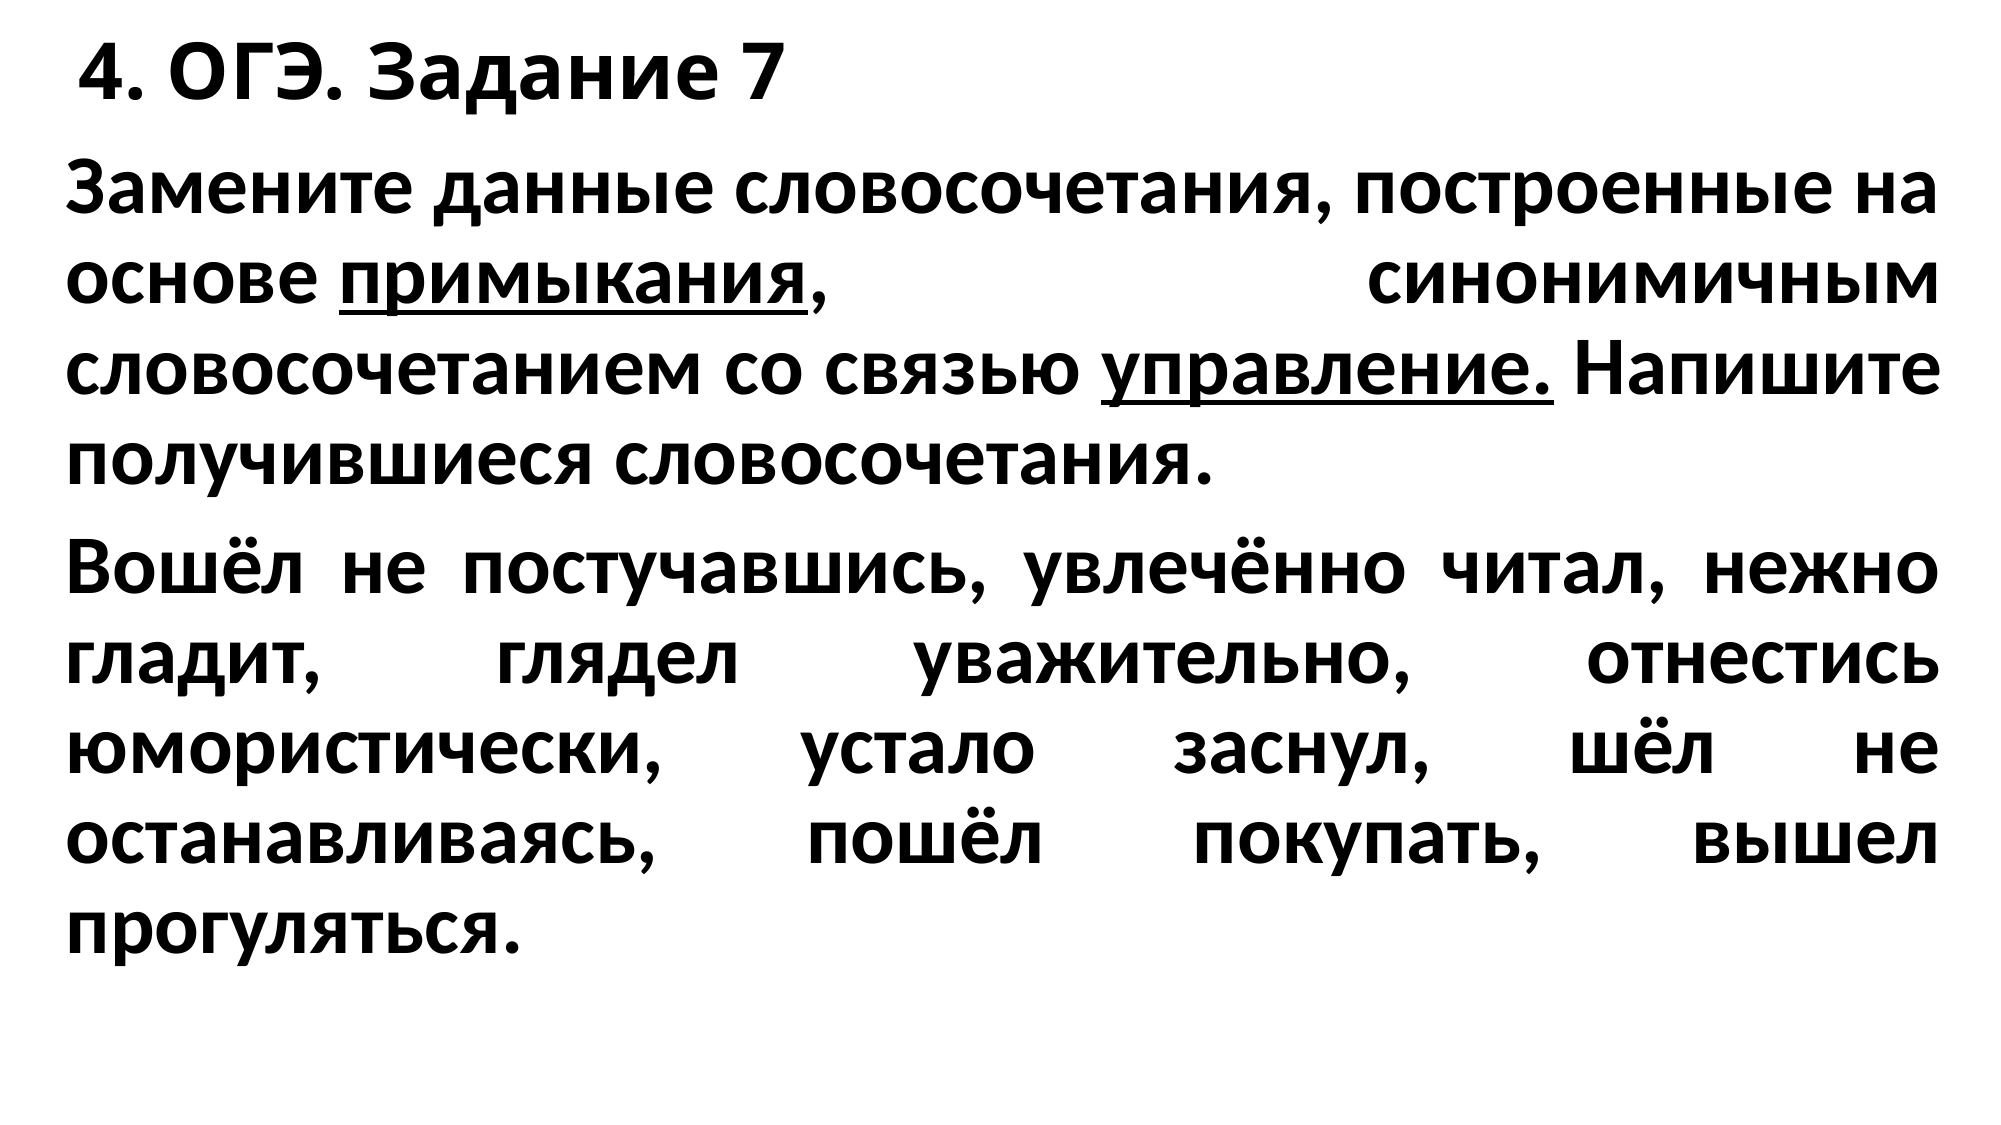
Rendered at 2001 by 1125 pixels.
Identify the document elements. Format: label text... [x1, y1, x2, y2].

list Замените данные словосочетания, построенные на основе примыкания, синонимичным словосочетанием со связью управление. Напишите получившиеся словосочетания. Вошёл не постучавшись, увлечённо читал, нежно гладит, глядел уважительно, отнестись юмористически, устало заснул, шёл не останавливаясь, пошёл покупать, вышел прогуляться. [50, 134, 1958, 1075]
title 4. ОГЭ. Задание 7 [63, 23, 1905, 124]
